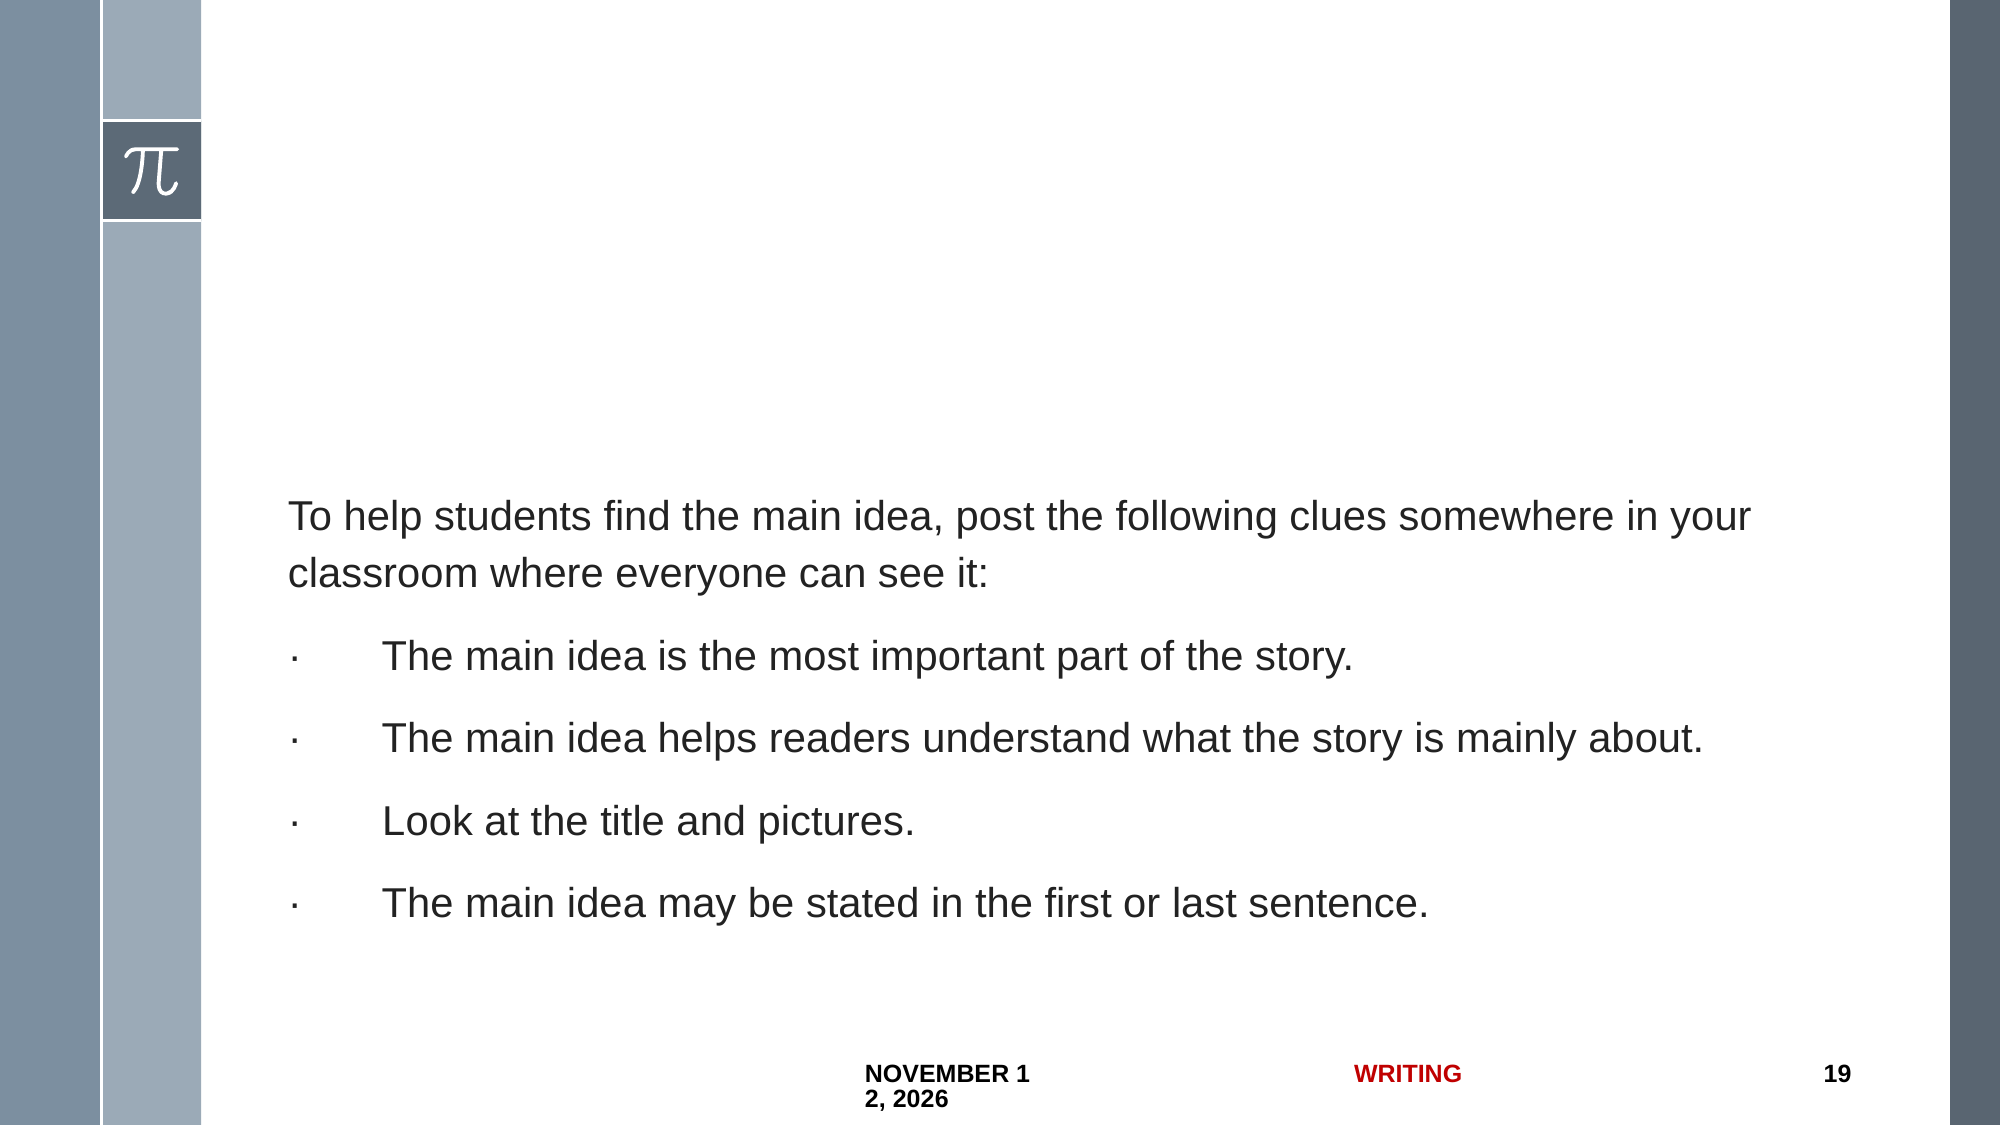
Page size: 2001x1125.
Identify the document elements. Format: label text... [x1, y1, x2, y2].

footer Writing [1082, 1042, 1735, 1103]
slide_number 19 [1766, 1042, 1867, 1103]
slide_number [849, 1042, 1050, 1103]
text_box To help students find the main idea, post the following clues somewhere in your classroom where everyone can see it: · The main idea is the most important part of the story. · The main idea helps readers understand what the story is mainly about. · Look at the title and pictures. · The main idea may be stated in the first or last sentence. [273, 473, 1852, 934]
